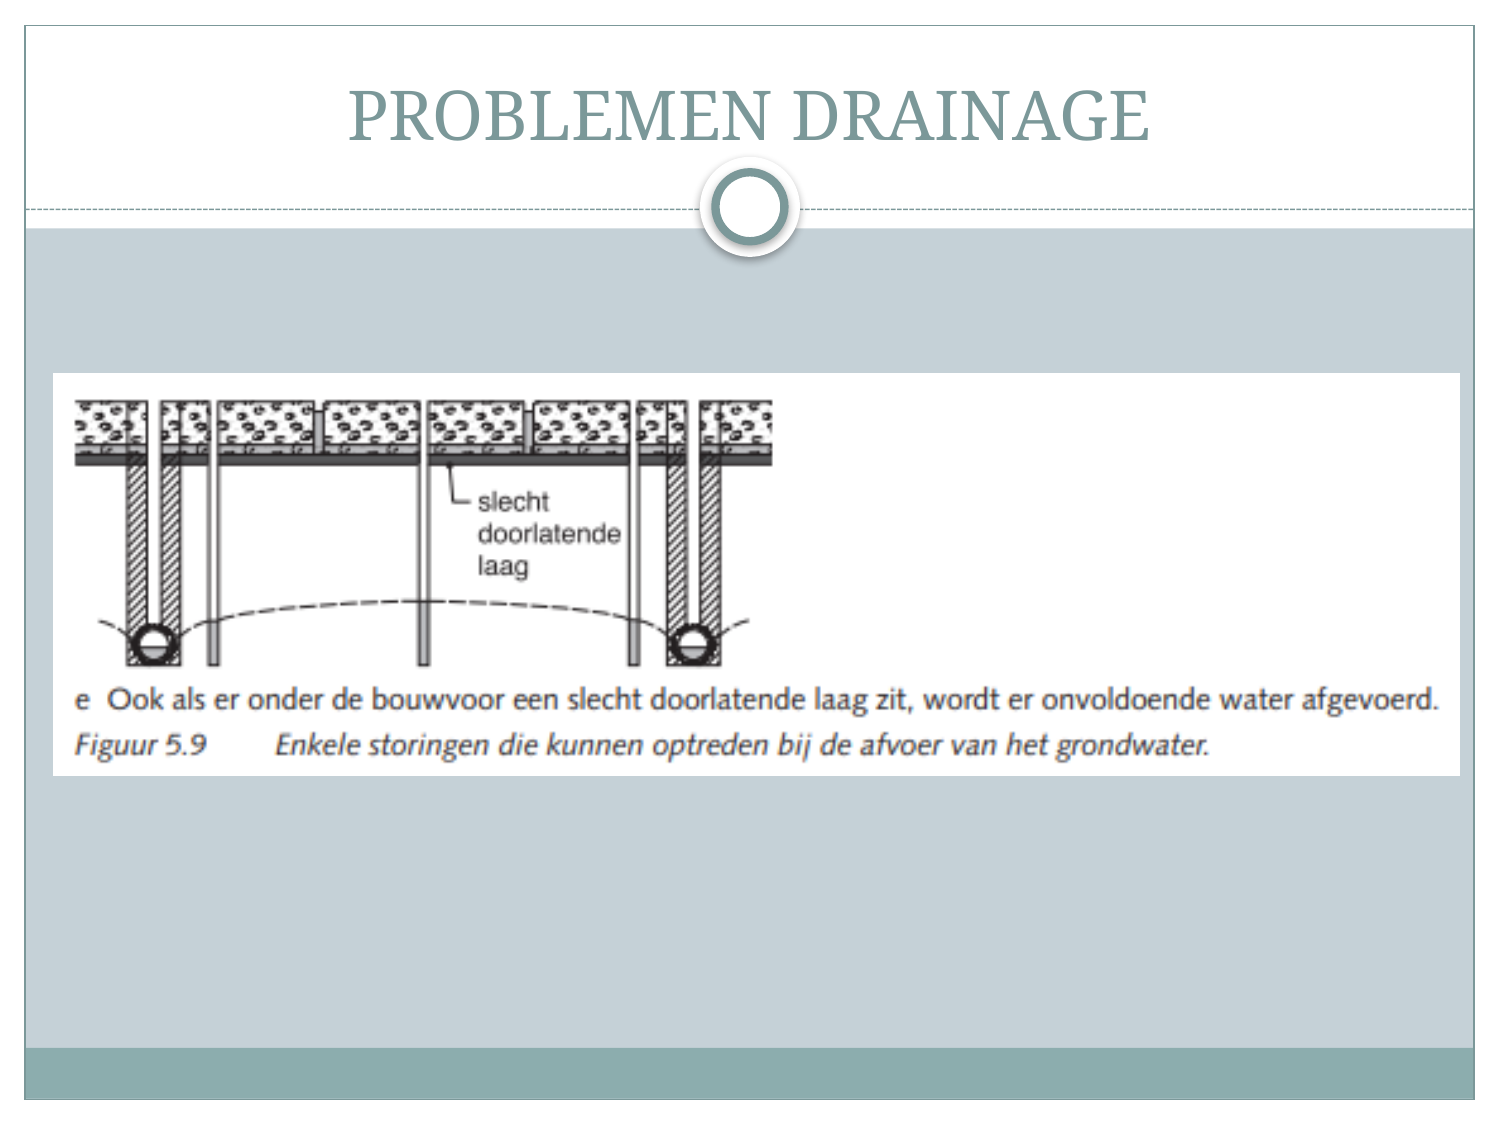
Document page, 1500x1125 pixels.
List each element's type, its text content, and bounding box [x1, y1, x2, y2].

title PROBLEMEN DRAINAGE [49, 37, 1450, 162]
picture [52, 373, 1461, 776]
